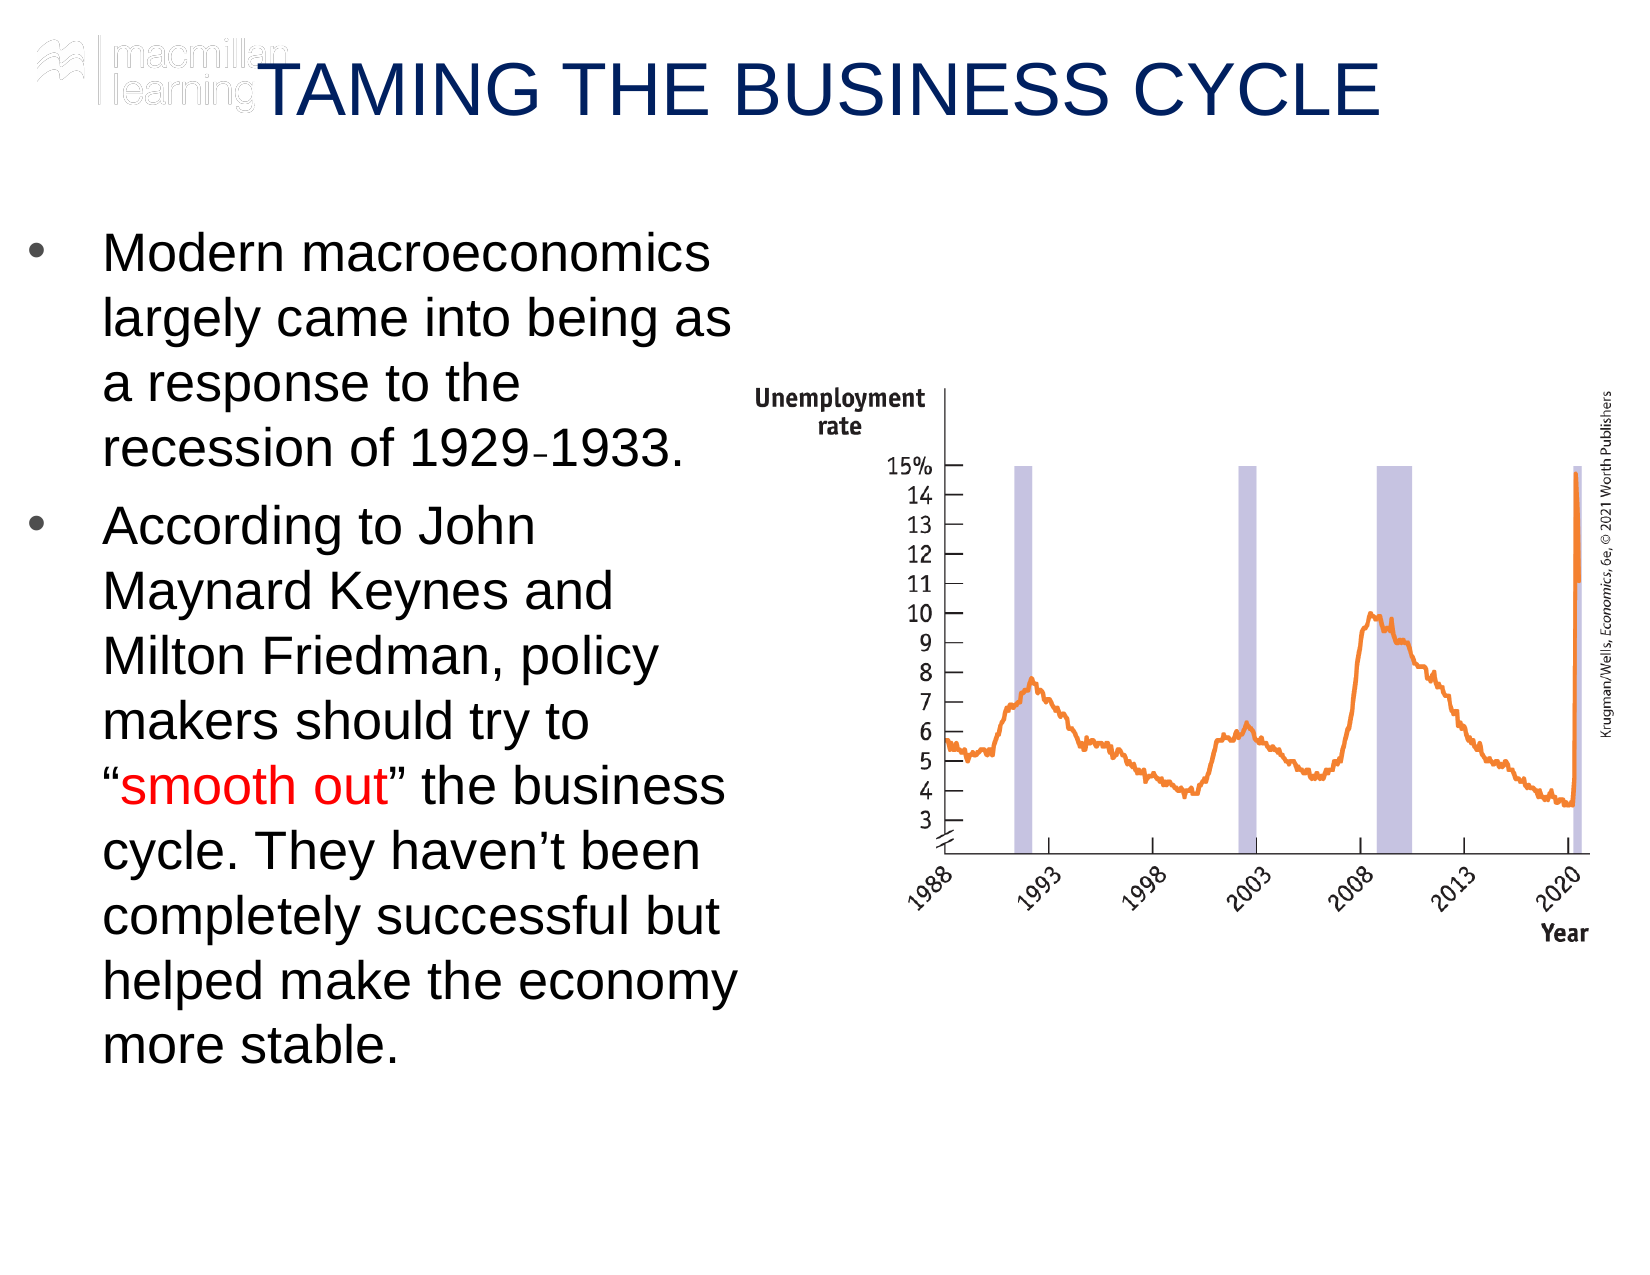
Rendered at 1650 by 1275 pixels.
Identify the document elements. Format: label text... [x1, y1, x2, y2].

picture [753, 384, 1616, 944]
title TAMING THE BUSINESS CYCLE [0, 4, 1640, 167]
list Modern macroeconomics largely came into being as a response to the recession of 1929–1933. According to John Maynard Keynes and Milton Friedman, policy makers should try to “smooth out” the business cycle. They haven’t been completely successful but helped make the economy more stable. [12, 202, 774, 665]
